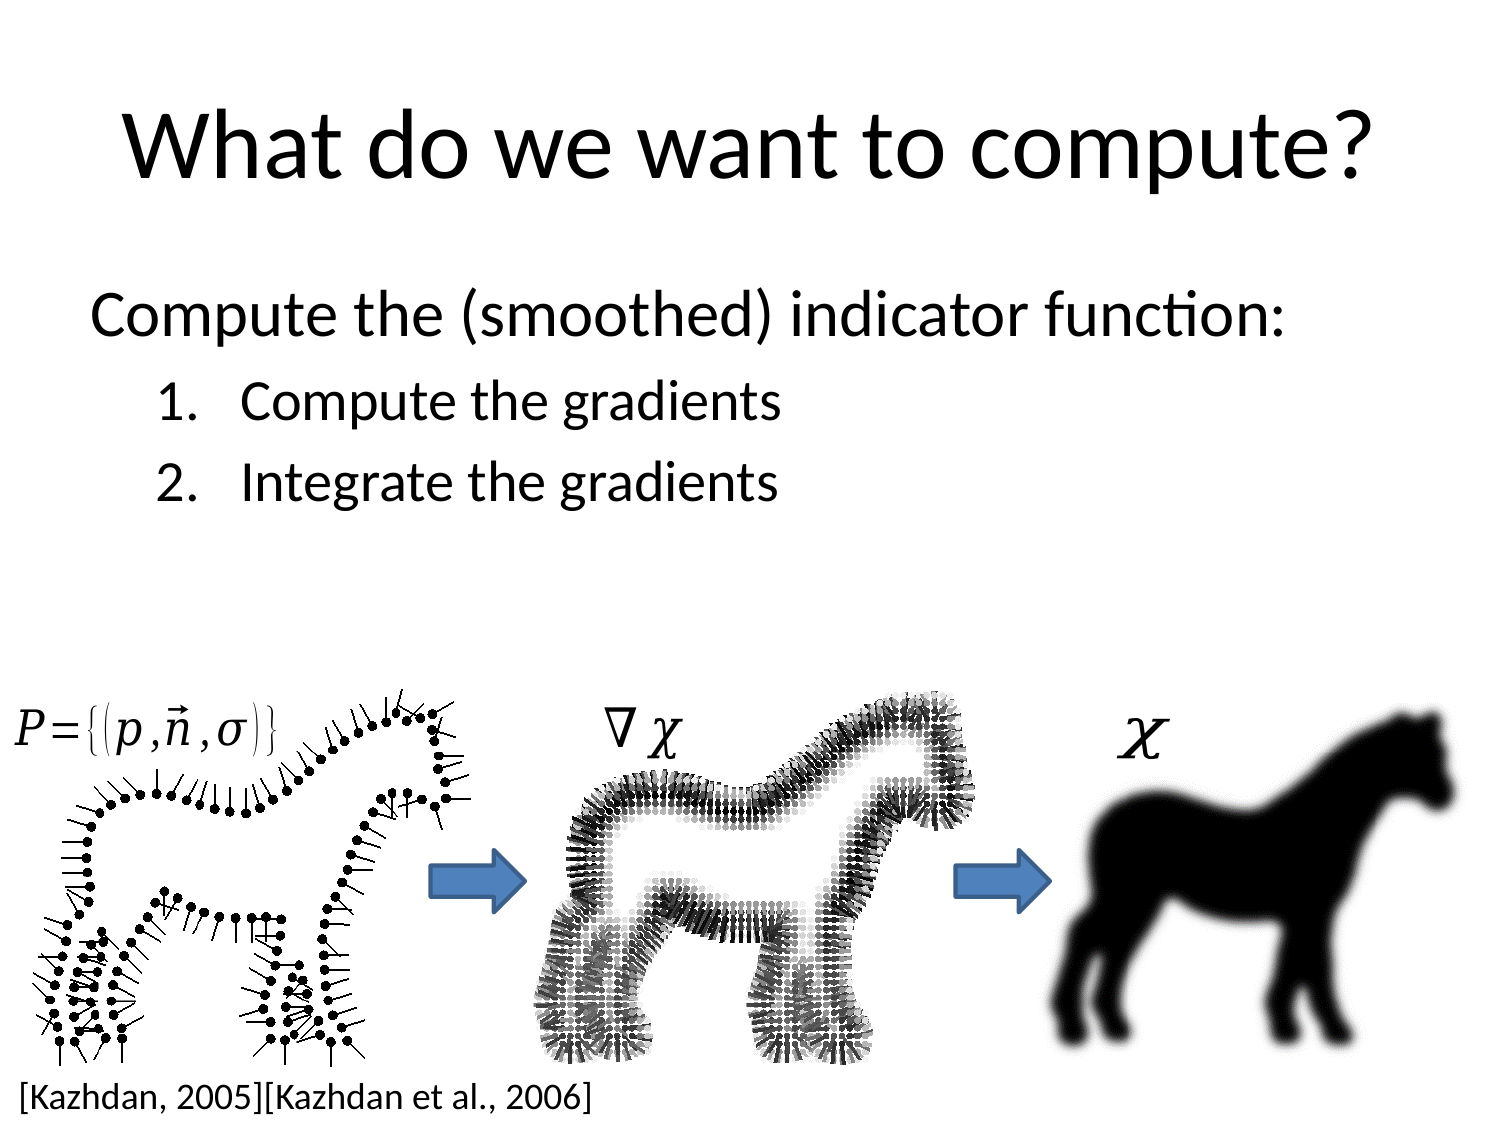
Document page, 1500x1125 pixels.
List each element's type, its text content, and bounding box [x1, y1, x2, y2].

list Compute the (smoothed) indicator function: Compute the gradients Integrate the gradients [75, 262, 1425, 632]
picture [504, 629, 1001, 1125]
picture [1004, 629, 1500, 1125]
picture [0, 629, 496, 1125]
title What do we want to compute? [75, 45, 1425, 233]
